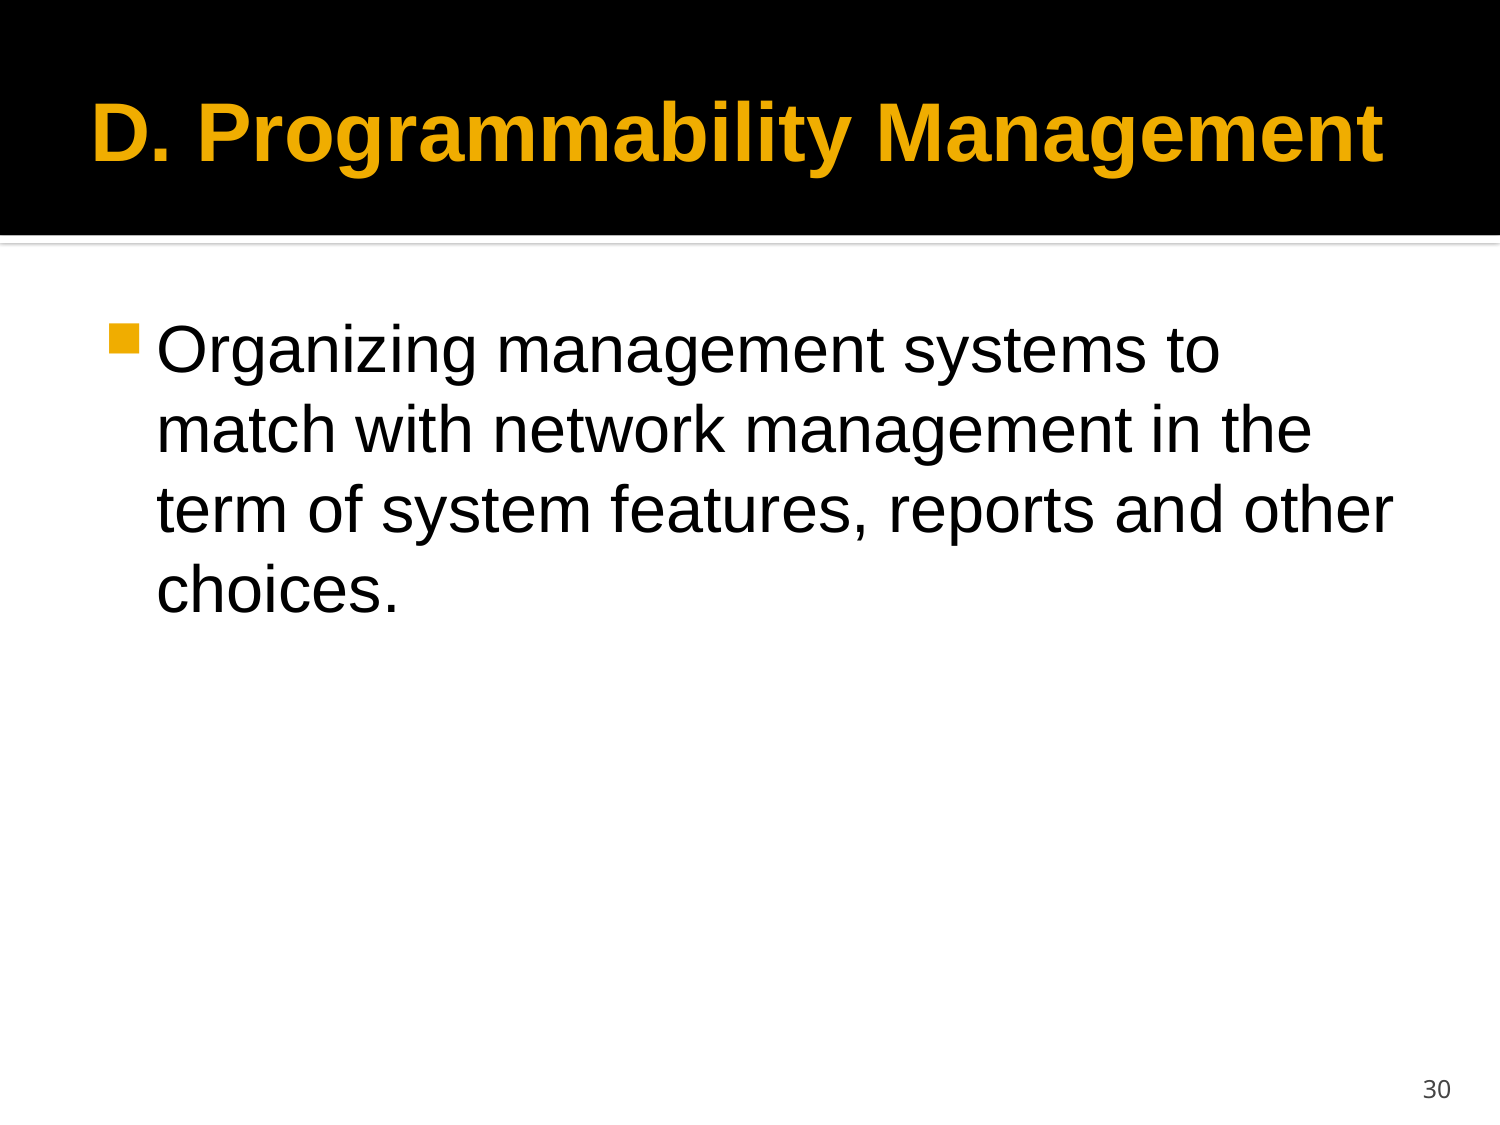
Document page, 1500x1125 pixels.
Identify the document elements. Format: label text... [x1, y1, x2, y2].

title D. Programmability Management [75, 25, 1425, 231]
list Organizing management systems to match with network management in the term of system features, reports and other choices. [75, 291, 1425, 1050]
slide_number 30 [1345, 1062, 1467, 1108]
